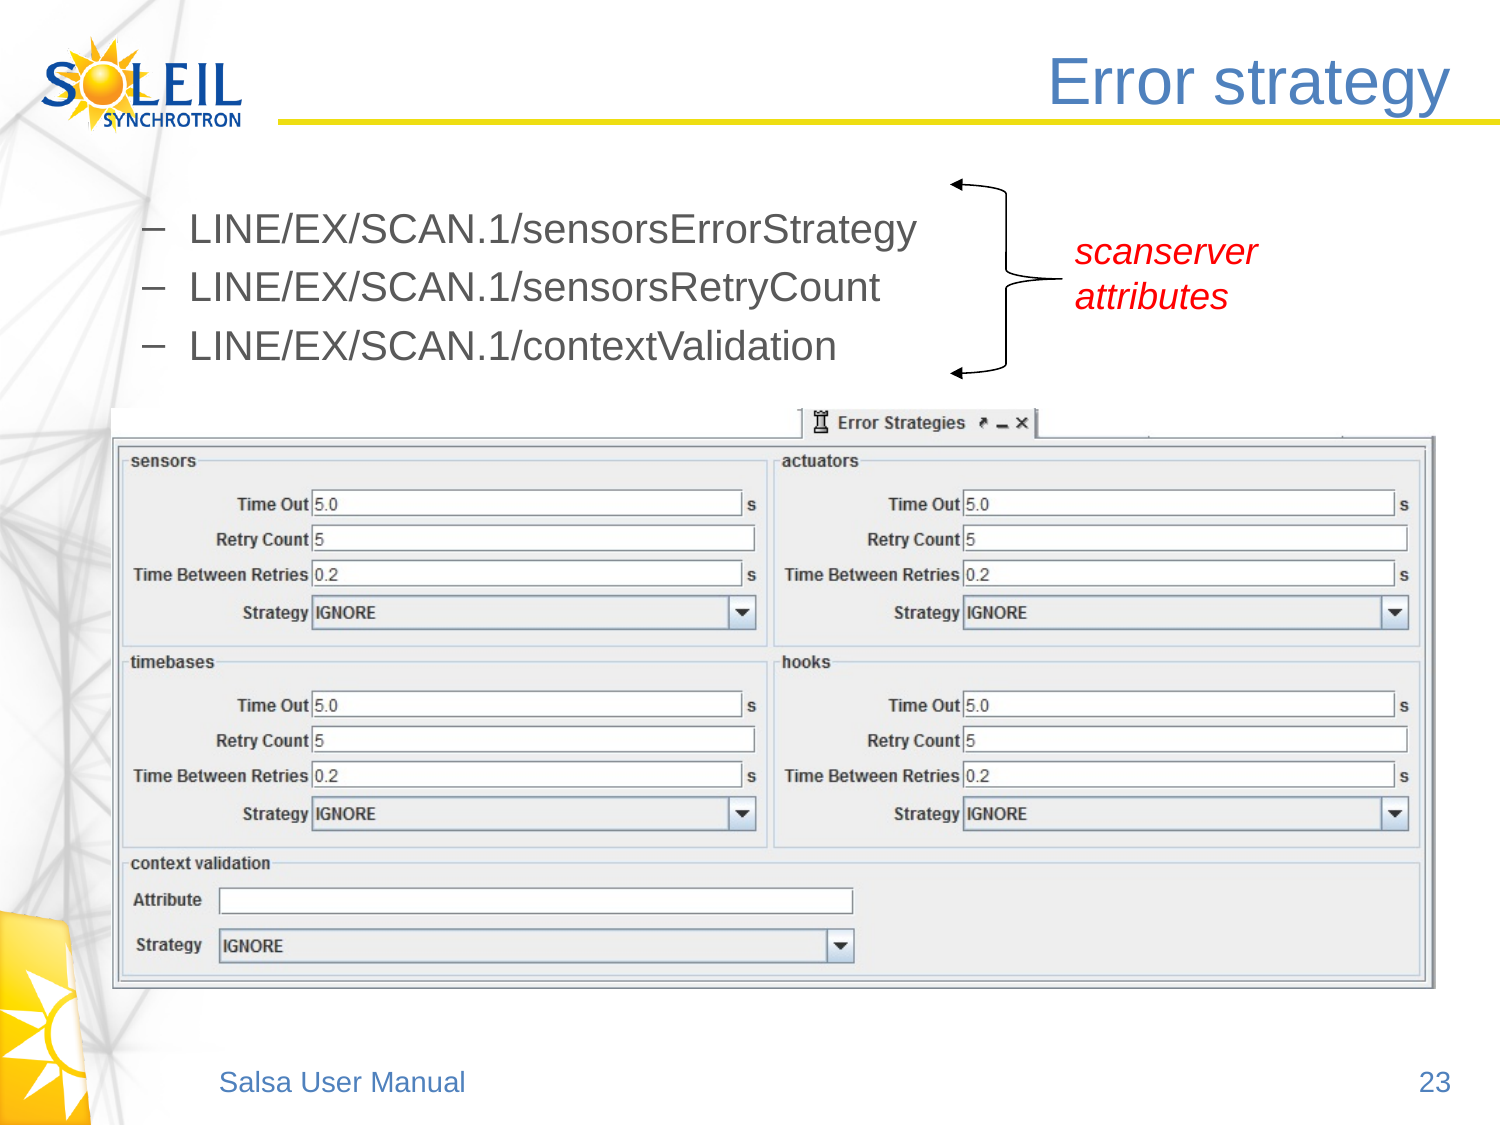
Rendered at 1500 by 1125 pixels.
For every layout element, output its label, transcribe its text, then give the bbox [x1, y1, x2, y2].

text_box LINE/EX/SCAN.1/sensorsErrorStrategy LINE/EX/SCAN.1/sensorsRetryCount LINE/EX/SCAN.1/contextValidation [52, 145, 1463, 1046]
picture [0, 0, 1500, 1125]
title Error strategy [277, 31, 1467, 125]
text_box [950, 178, 1062, 380]
text_box scanserver attributes [1060, 219, 1282, 325]
text_box Salsa User Manual 23 [100, 1046, 1467, 1116]
